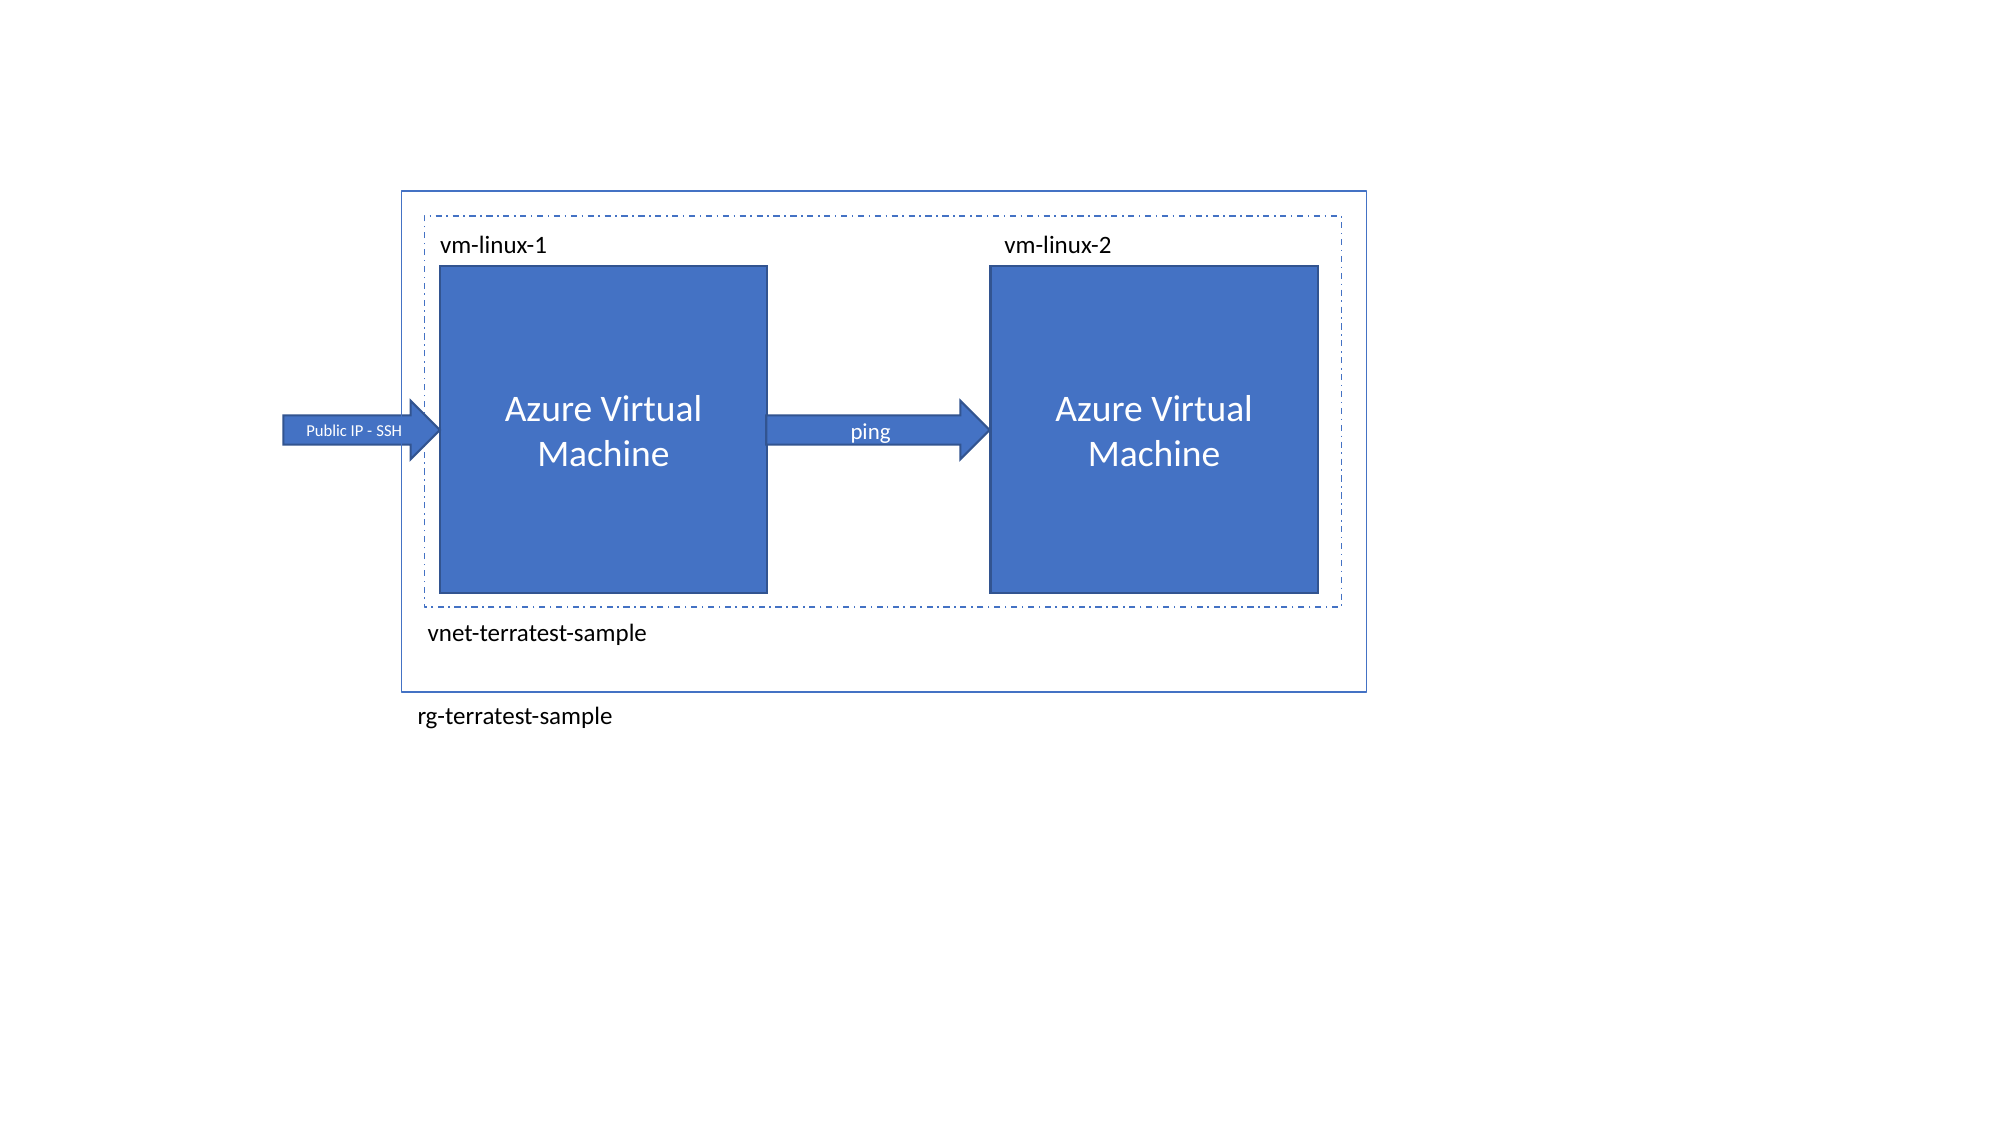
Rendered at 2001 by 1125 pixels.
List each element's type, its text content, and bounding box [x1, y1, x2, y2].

text_box [401, 190, 1367, 693]
text_box rg-terratest-sample [402, 692, 628, 737]
text_box Public IP - SSH [282, 414, 401, 446]
